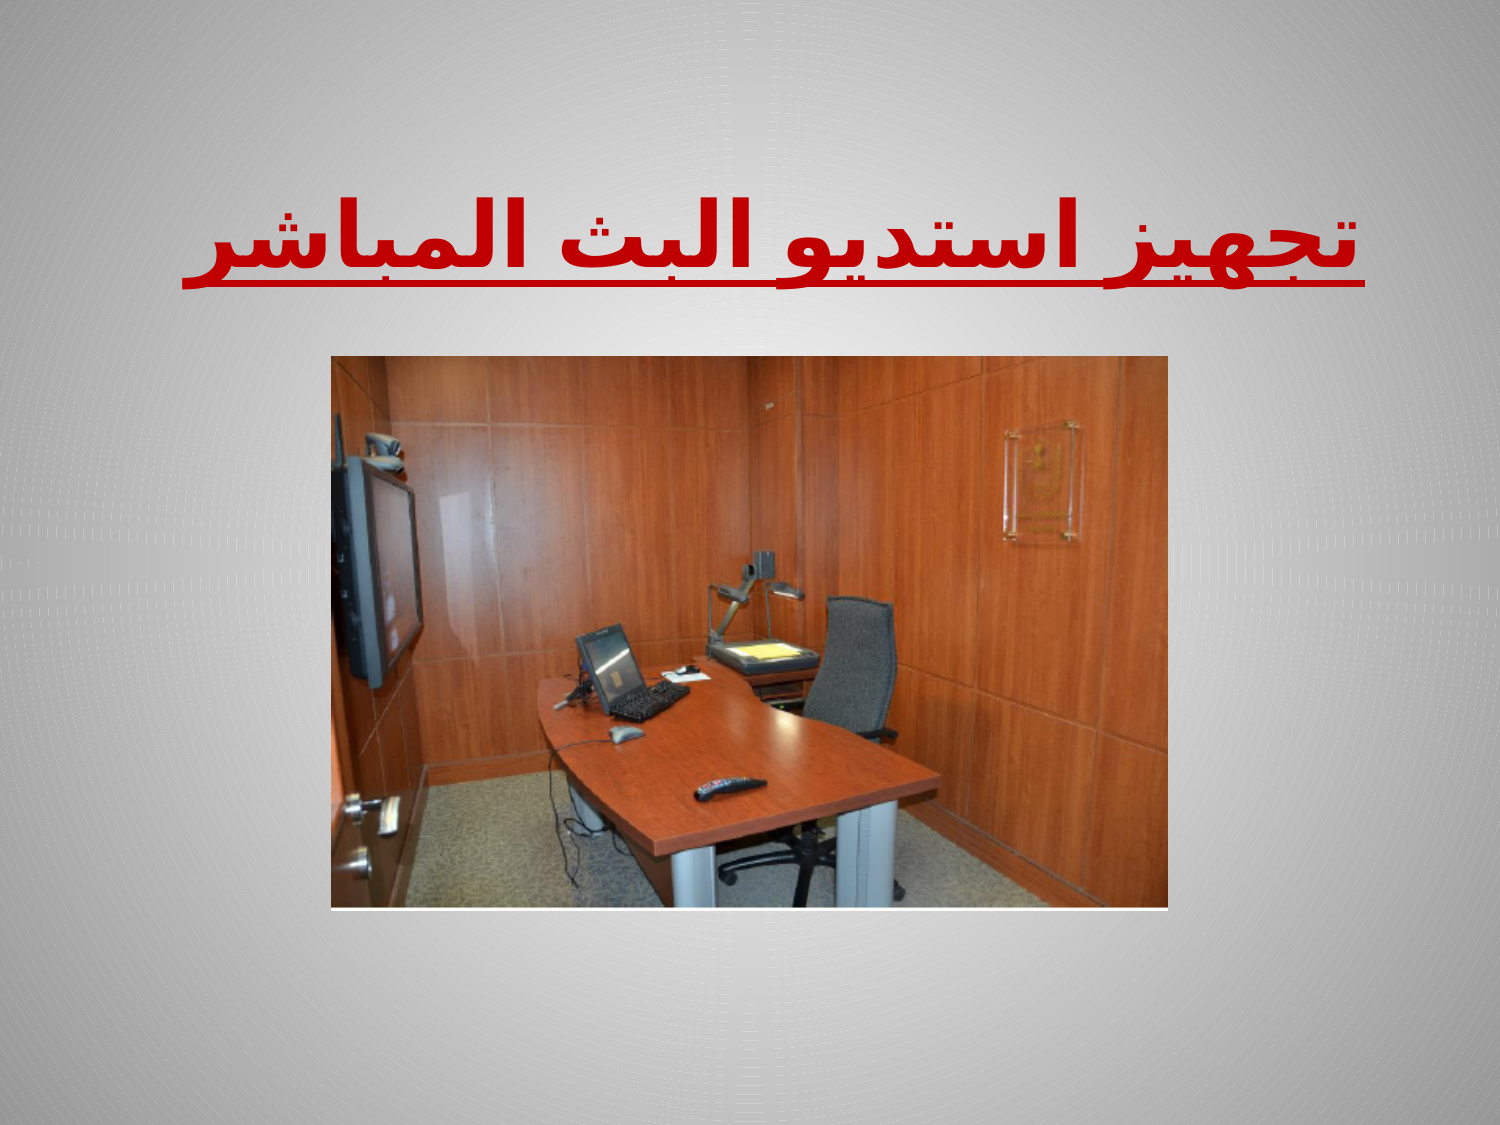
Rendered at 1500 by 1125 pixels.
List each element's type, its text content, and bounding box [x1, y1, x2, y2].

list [331, 356, 1169, 912]
title تجهيز استديو البث المباشر [100, 137, 1451, 325]
